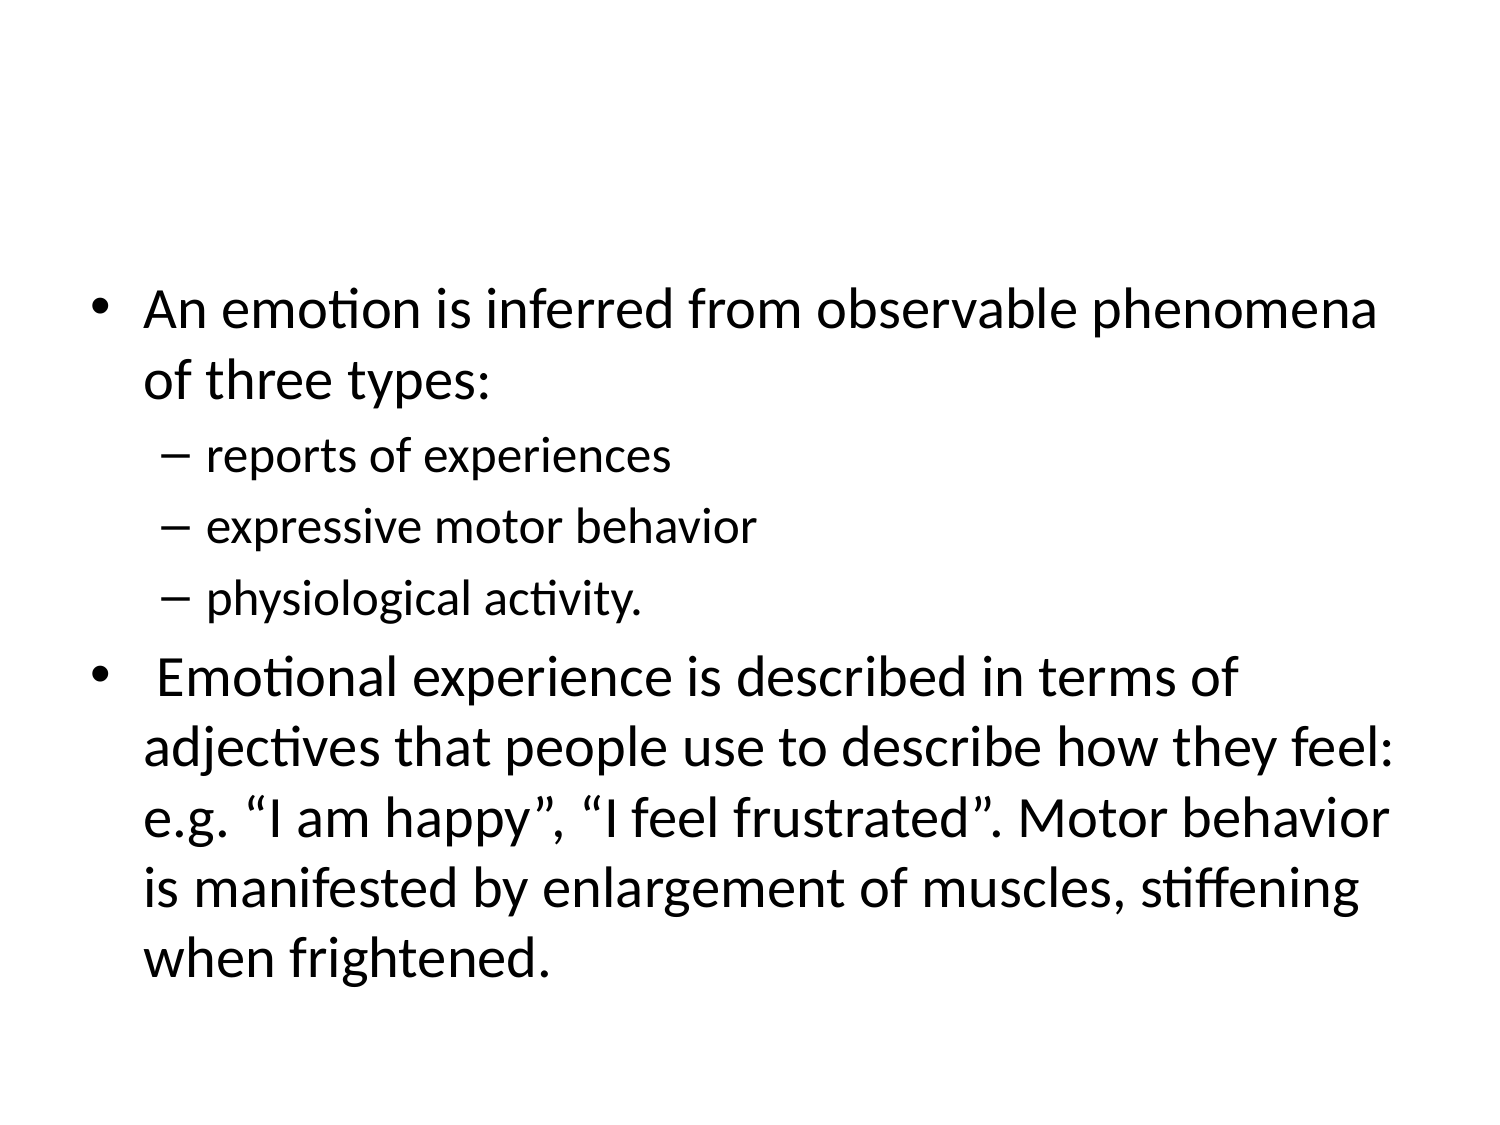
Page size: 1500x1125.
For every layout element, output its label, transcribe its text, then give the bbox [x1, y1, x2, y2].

list An emotion is inferred from observable phenomena of three types: reports of experiences expressive motor behavior physiological activity. Emotional experience is described in terms of adjectives that people use to describe how they feel: e.g. “I am happy”, “I feel frustrated”. Motor behavior is manifested by enlargement of muscles, stiffening when frightened. [75, 262, 1425, 1005]
